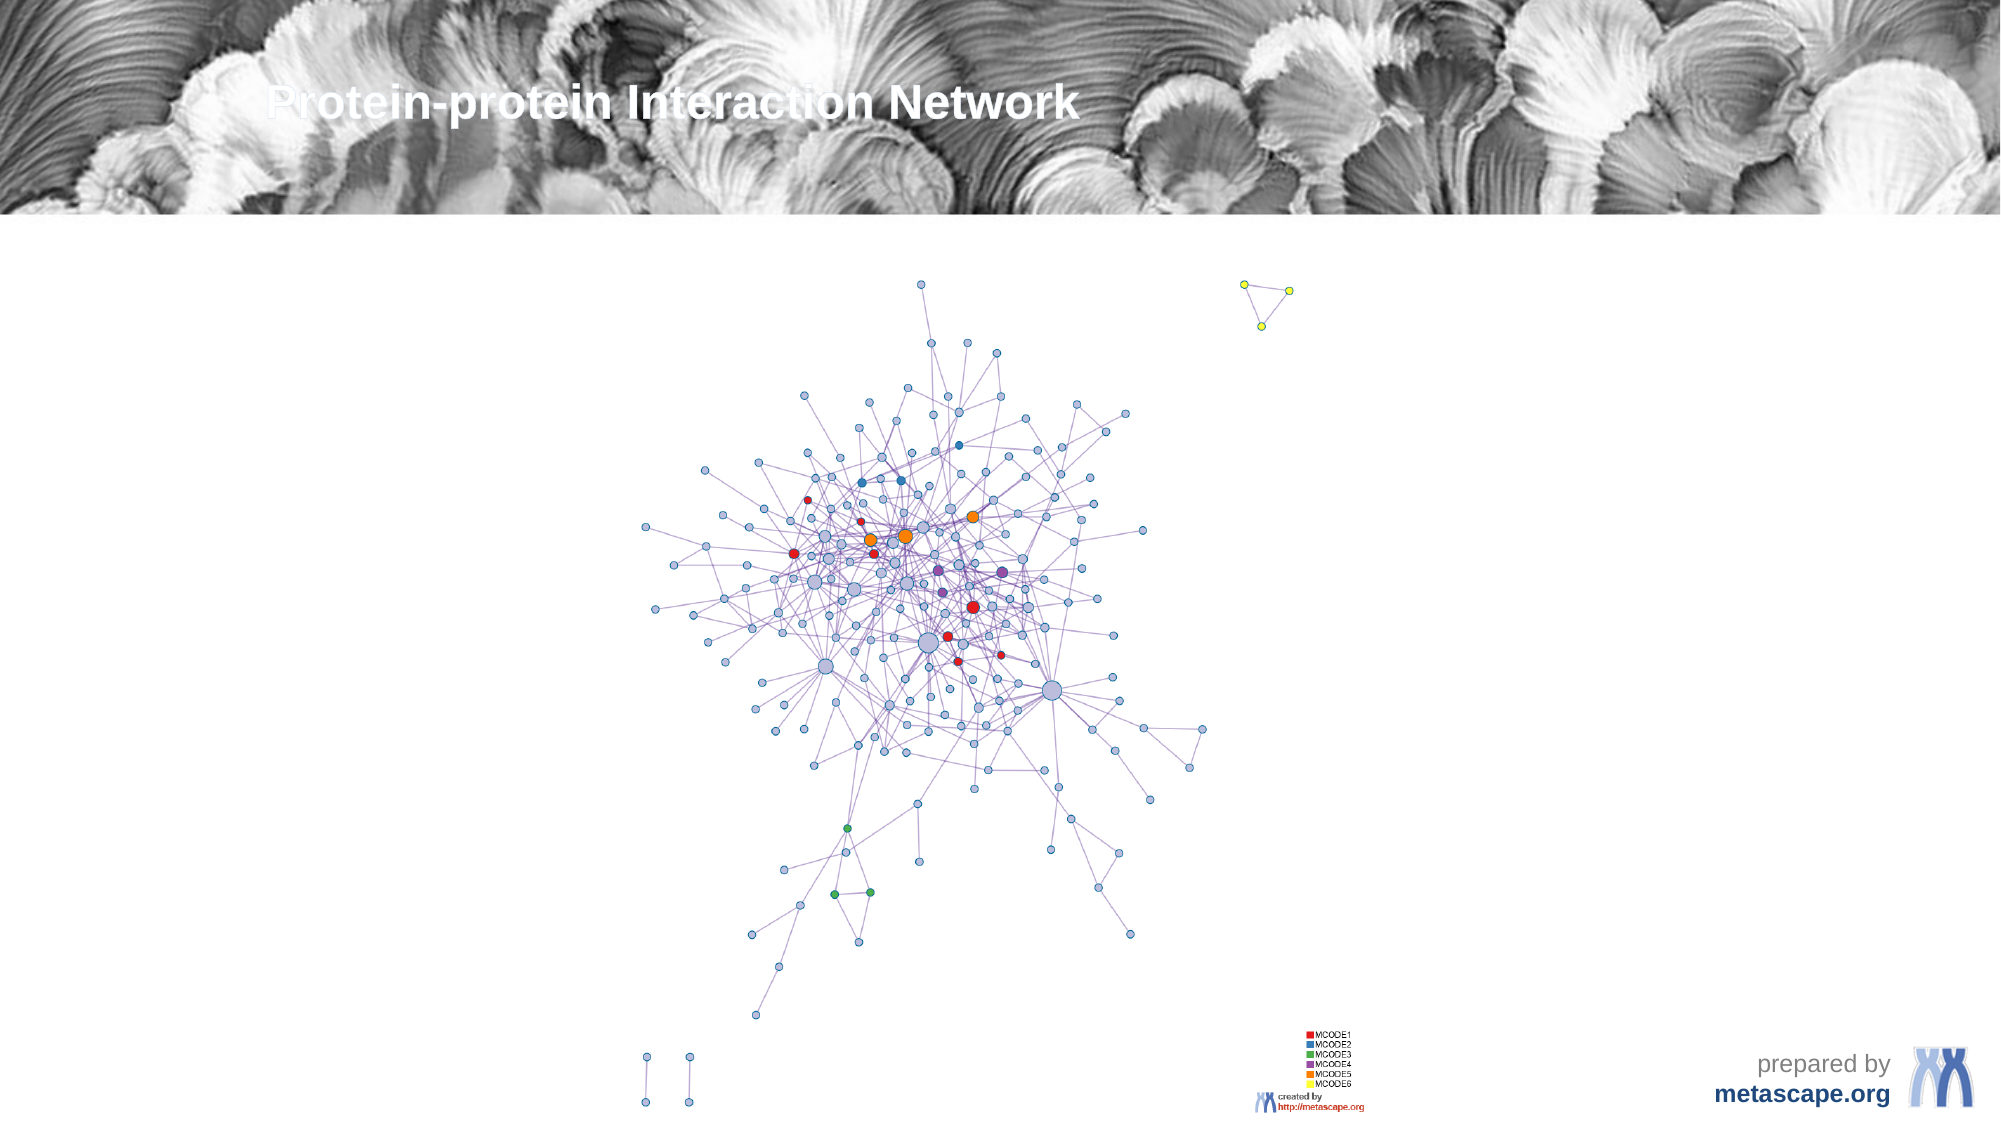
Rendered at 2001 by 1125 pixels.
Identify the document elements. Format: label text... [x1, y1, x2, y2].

picture [0, 0, 2001, 1125]
title Protein-protein Interaction Network [249, 61, 1602, 137]
